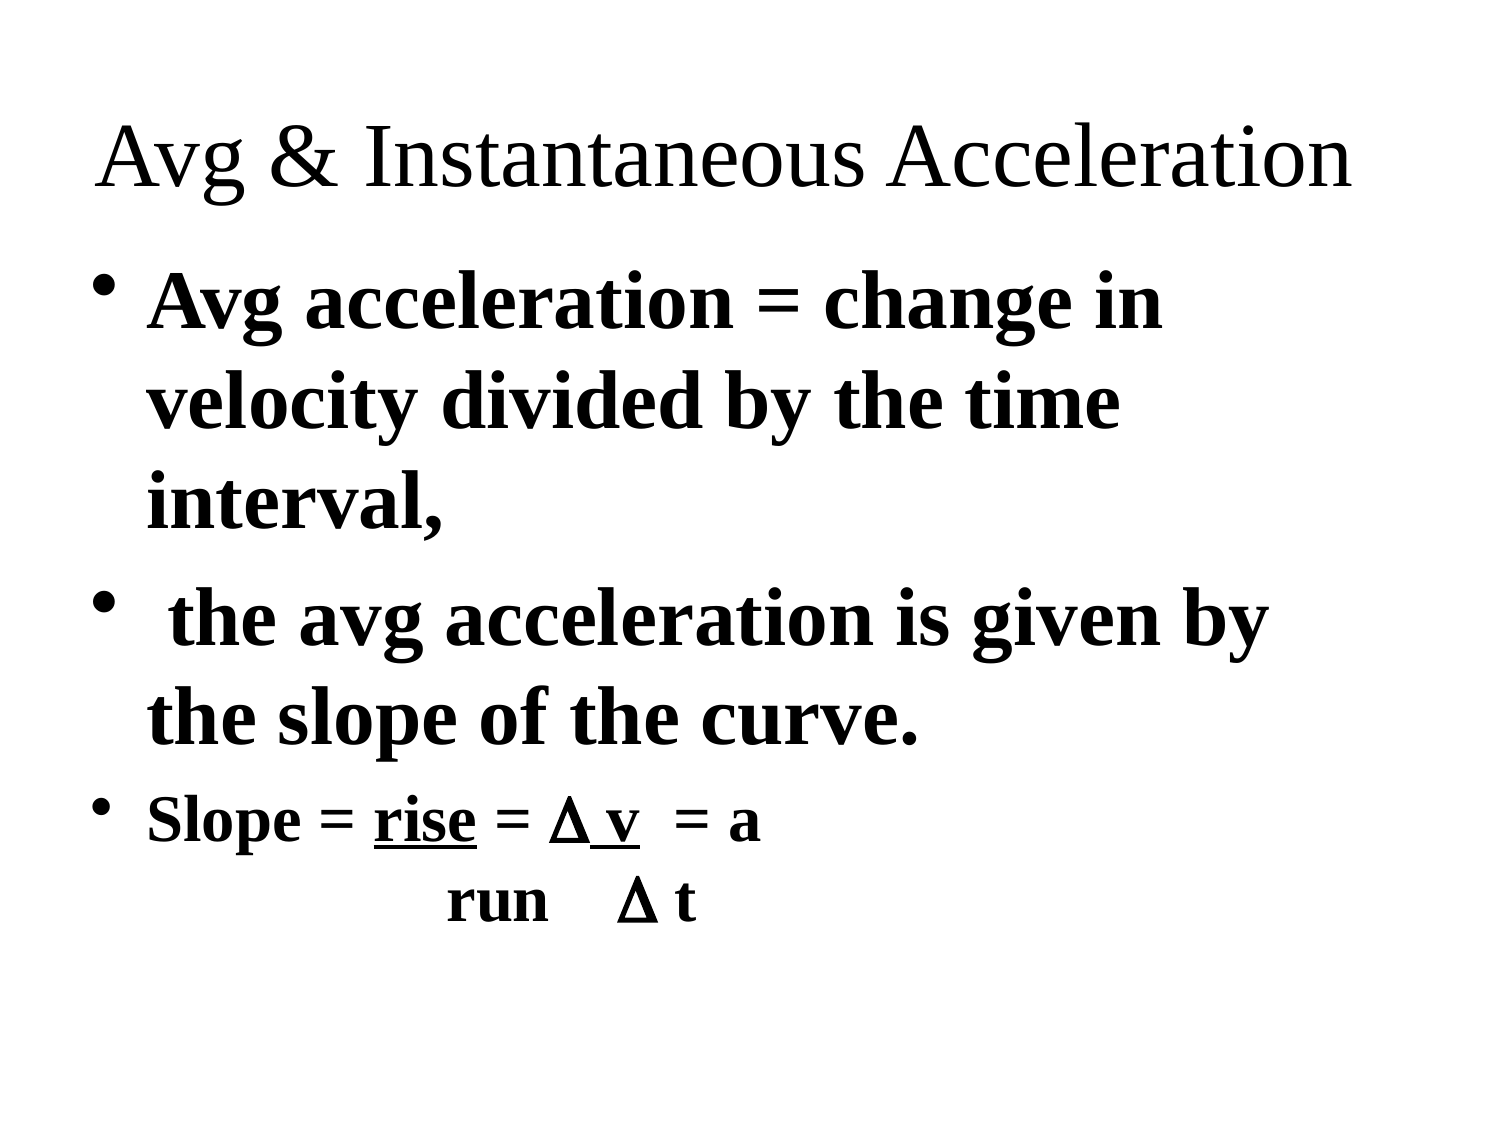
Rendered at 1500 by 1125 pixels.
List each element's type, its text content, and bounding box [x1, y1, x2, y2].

list Avg acceleration = change in velocity divided by the time interval, the avg acceleration is given by the slope of the curve. Slope = rise =  v = a run  t [74, 237, 1388, 1001]
title Avg & Instantaneous Acceleration [62, 99, 1388, 201]
